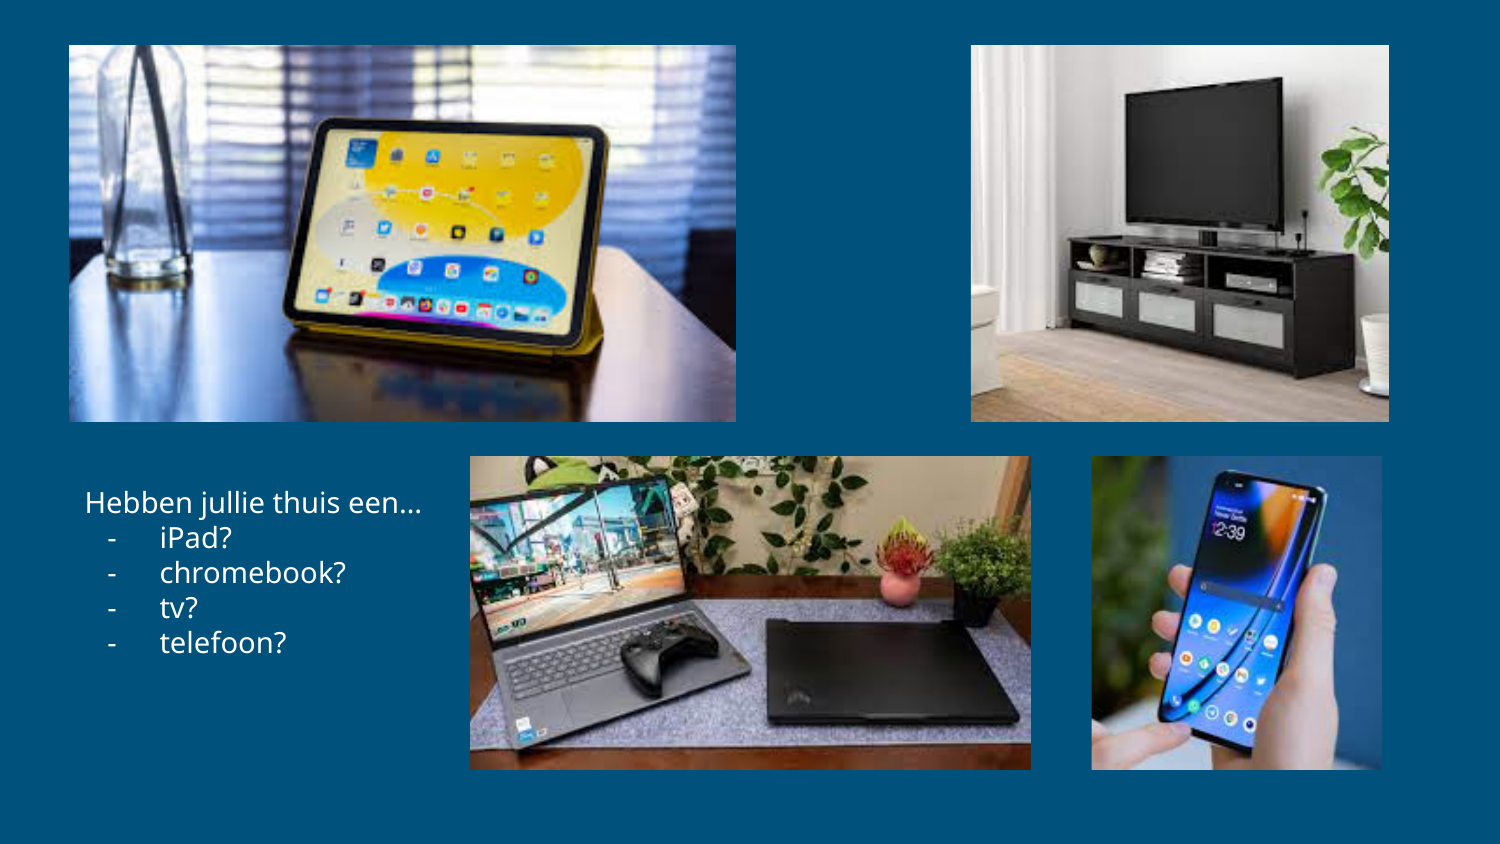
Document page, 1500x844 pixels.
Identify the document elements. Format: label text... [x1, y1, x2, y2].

picture [471, 457, 1030, 769]
picture [70, 46, 735, 421]
text_box Hebben jullie thuis een… iPad? chromebook? tv? telefoon? [69, 469, 442, 675]
picture [1092, 457, 1382, 769]
picture [971, 46, 1388, 421]
